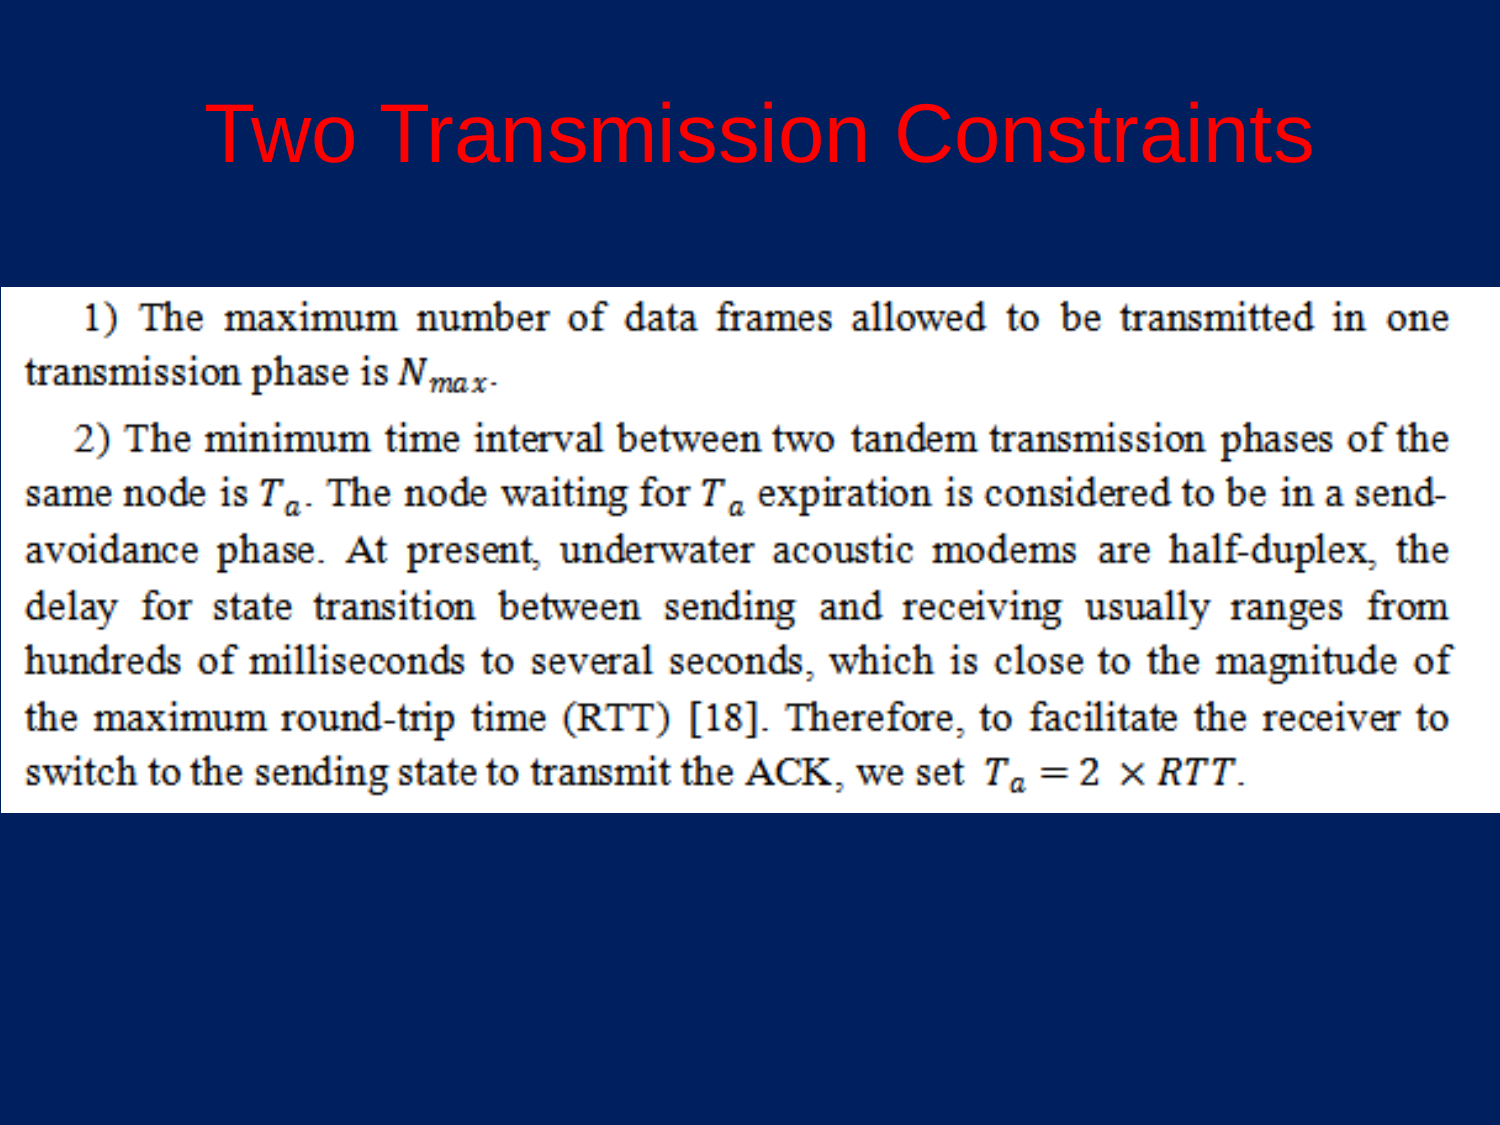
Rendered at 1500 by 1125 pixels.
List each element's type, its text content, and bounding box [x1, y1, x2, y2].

picture [1, 287, 1500, 813]
title Two Transmission Constraints [44, 53, 1456, 181]
